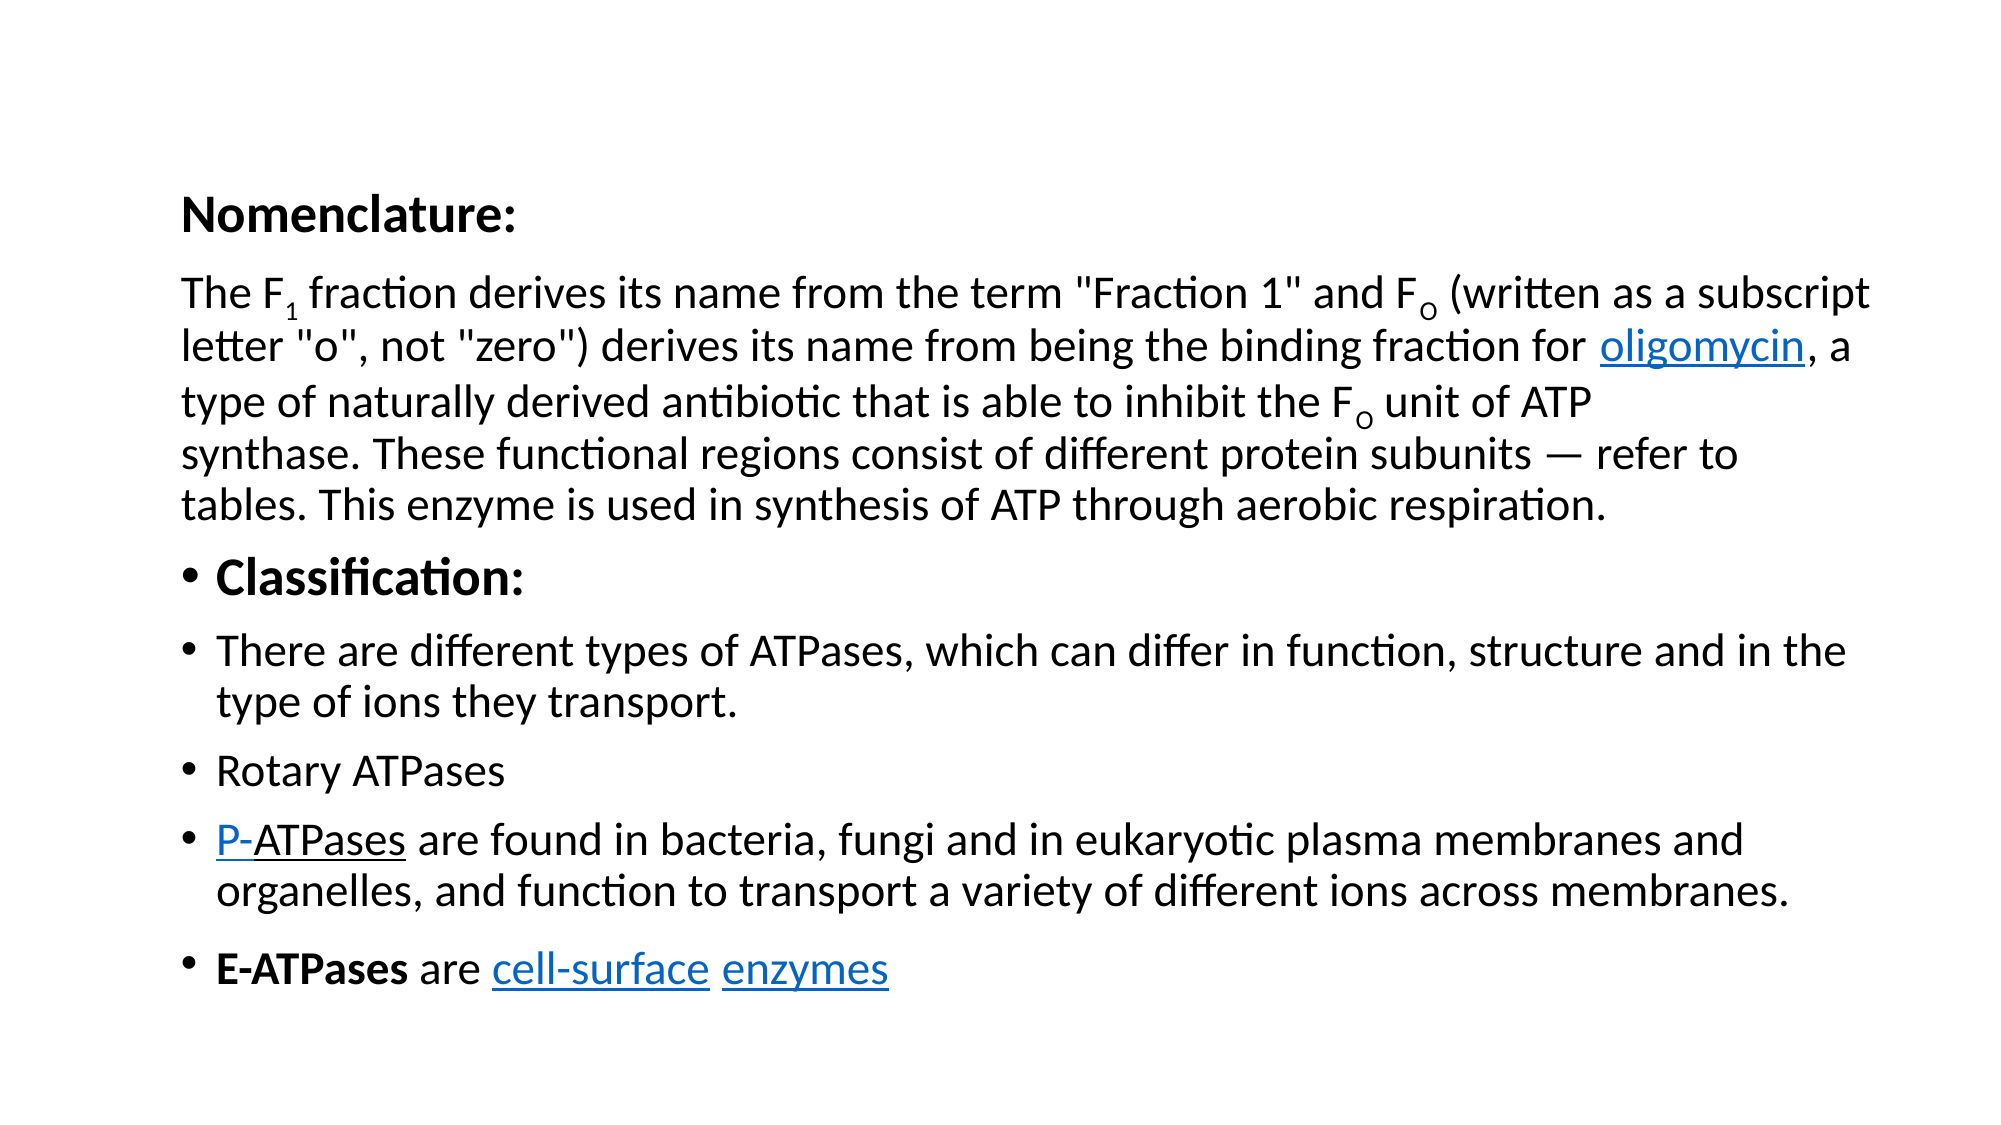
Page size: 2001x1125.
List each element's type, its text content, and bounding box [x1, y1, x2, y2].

list Nomenclature: The F1 fraction derives its name from the term "Fraction 1" and FO (written as a subscript letter "o", not "zero") derives its name from being the binding fraction for oligomycin, a type of naturally derived antibiotic that is able to inhibit the FO unit of ATP synthase. These functional regions consist of different protein subunits — refer to tables. This enzyme is used in synthesis of ATP through aerobic respiration. Classification: There are different types of ATPases, which can differ in function, structure and in the type of ions they transport. Rotary ATPases P-ATPases are found in bacteria, fungi and in eukaryotic plasma membranes and organelles, and function to transport a variety of different ions across membranes. E-ATPases are cell-surface enzymes [165, 178, 1891, 1014]
